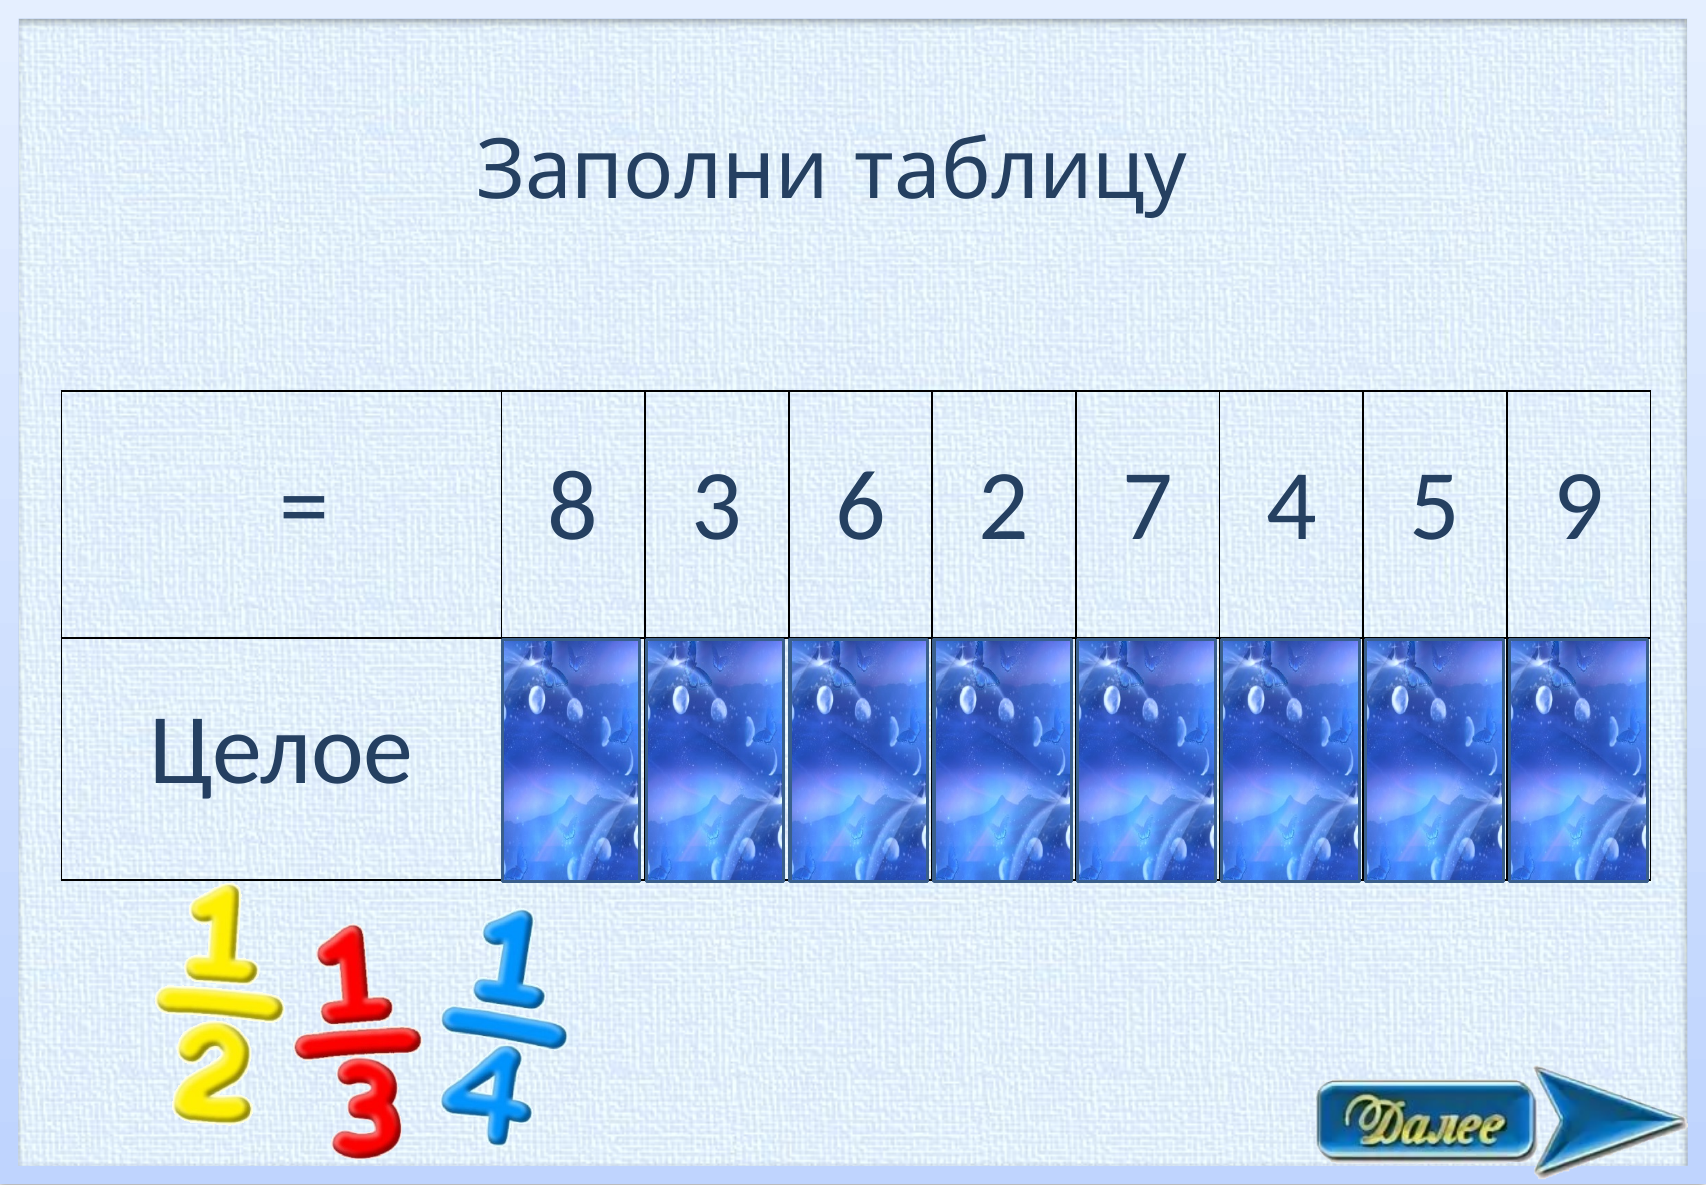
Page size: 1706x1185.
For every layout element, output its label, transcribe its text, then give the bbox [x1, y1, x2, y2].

text_box [1364, 637, 1505, 883]
text_box Заполни таблицу [461, 107, 1203, 223]
text_box [1508, 637, 1649, 883]
text_box [644, 637, 786, 883]
picture [19, 19, 1689, 1183]
text_box [932, 637, 1074, 883]
text_box [1076, 637, 1218, 883]
text_box [500, 637, 642, 883]
text_box [1220, 637, 1361, 883]
text_box [788, 637, 930, 883]
